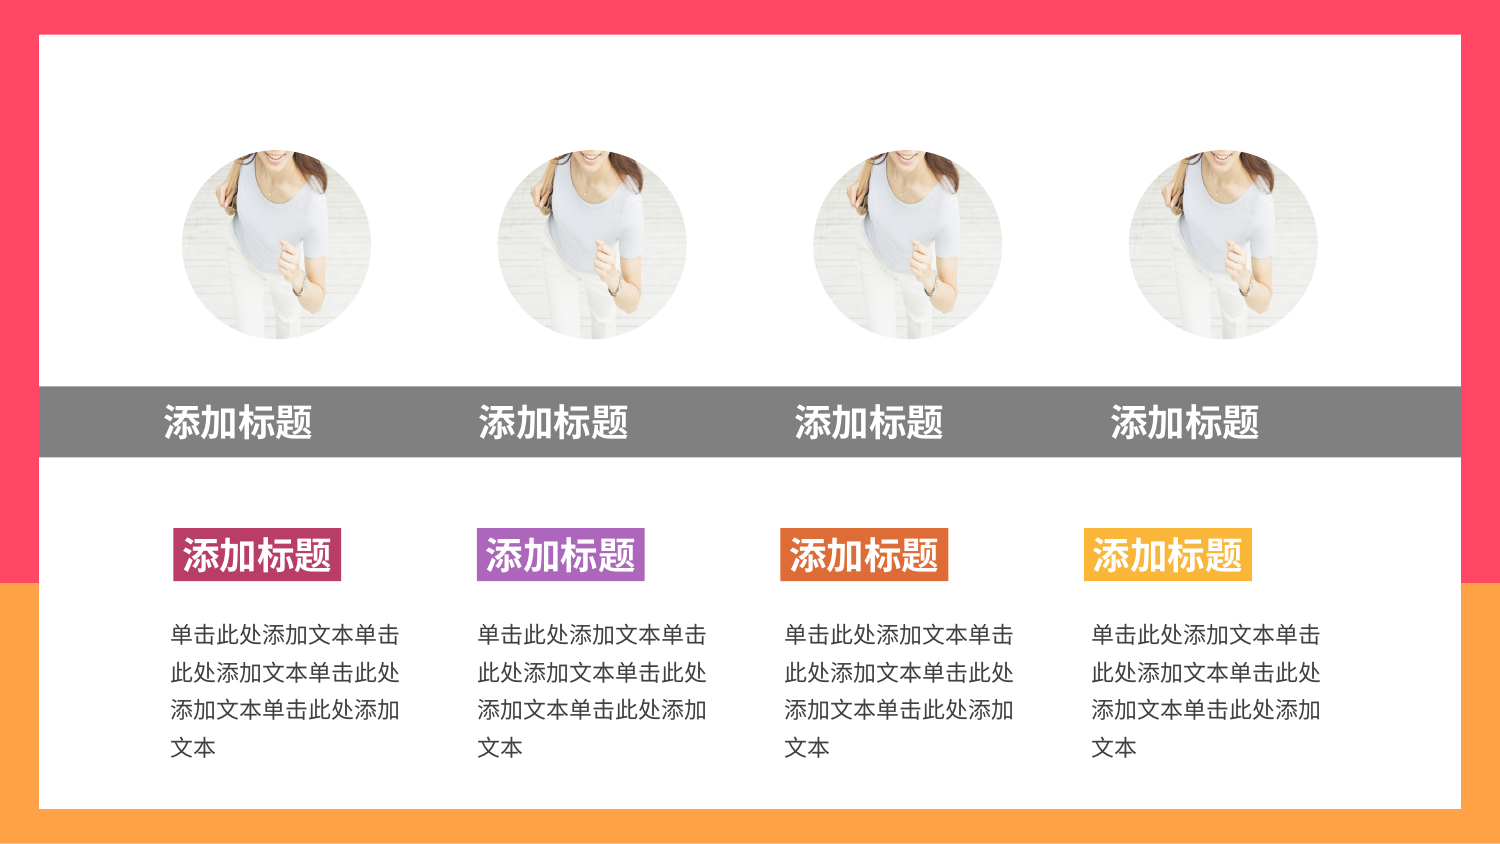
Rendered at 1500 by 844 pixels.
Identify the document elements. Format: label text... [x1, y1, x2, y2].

text_box 添加标题 [475, 526, 647, 583]
text_box 单击此处添加文本单击此处添加文本单击此处添加文本单击此处添加文本 [467, 605, 735, 767]
text_box 单击此处添加文本单击此处添加文本单击此处添加文本单击此处添加文本 [774, 605, 1042, 767]
text_box [0, 583, 1500, 844]
text_box [1126, 148, 1320, 342]
text_box 添加标题 [1099, 393, 1271, 450]
text_box [811, 148, 1005, 342]
text_box 添加标题 [1082, 526, 1254, 583]
text_box 添加标题 [152, 393, 324, 450]
text_box [39, 460, 1461, 809]
text_box 添加标题 [783, 393, 956, 450]
text_box [179, 148, 374, 342]
text_box [0, 0, 1500, 583]
text_box [495, 148, 689, 342]
text_box 单击此处添加文本单击此处添加文本单击此处添加文本单击此处添加文本 [160, 605, 428, 767]
text_box [39, 34, 1461, 384]
text_box 添加标题 [468, 393, 640, 450]
text_box 添加标题 [778, 526, 950, 583]
text_box 单击此处添加文本单击此处添加文本单击此处添加文本单击此处添加文本 [1081, 605, 1349, 767]
text_box [37, 384, 1463, 460]
text_box 添加标题 [171, 526, 343, 583]
